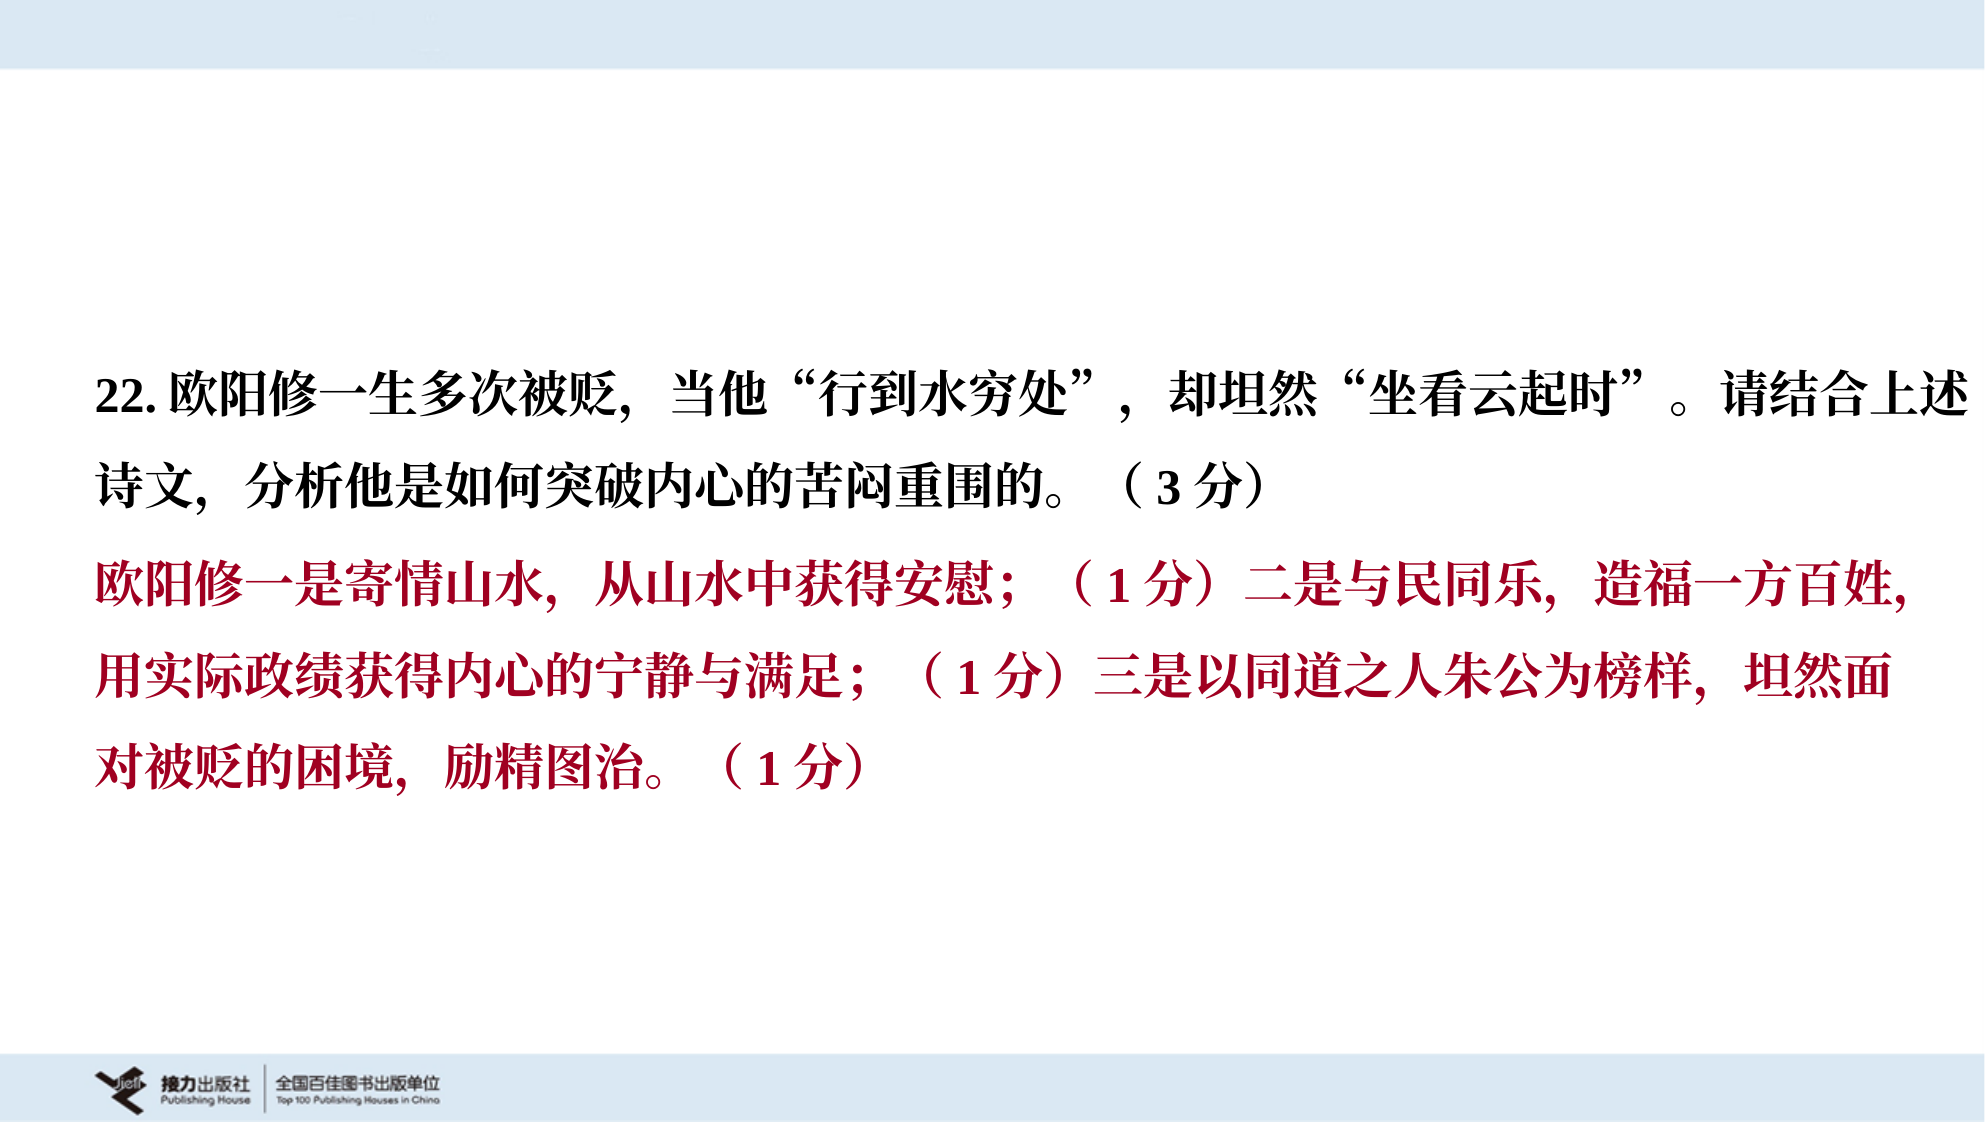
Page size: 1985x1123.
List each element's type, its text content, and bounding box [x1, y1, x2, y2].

text_box 欧阳修一是寄情山水，从山水中获得安慰；（1分）二是与民同乐，造福一方百姓， 用实际政绩获得内心的宁静与满足；（1分）三是以同道之人朱公为榜样，坦然面 对被贬的困境，励精图治。（1分） [94, 520, 1892, 796]
picture [0, 0, 1985, 1122]
text_box 22.欧阳修一生多次被贬，当他“行到水穷处”，却坦然“坐看云起时”。请结合上述 诗文，分析他是如何突破内心的苦闷重围的。（3分） [94, 331, 1892, 515]
